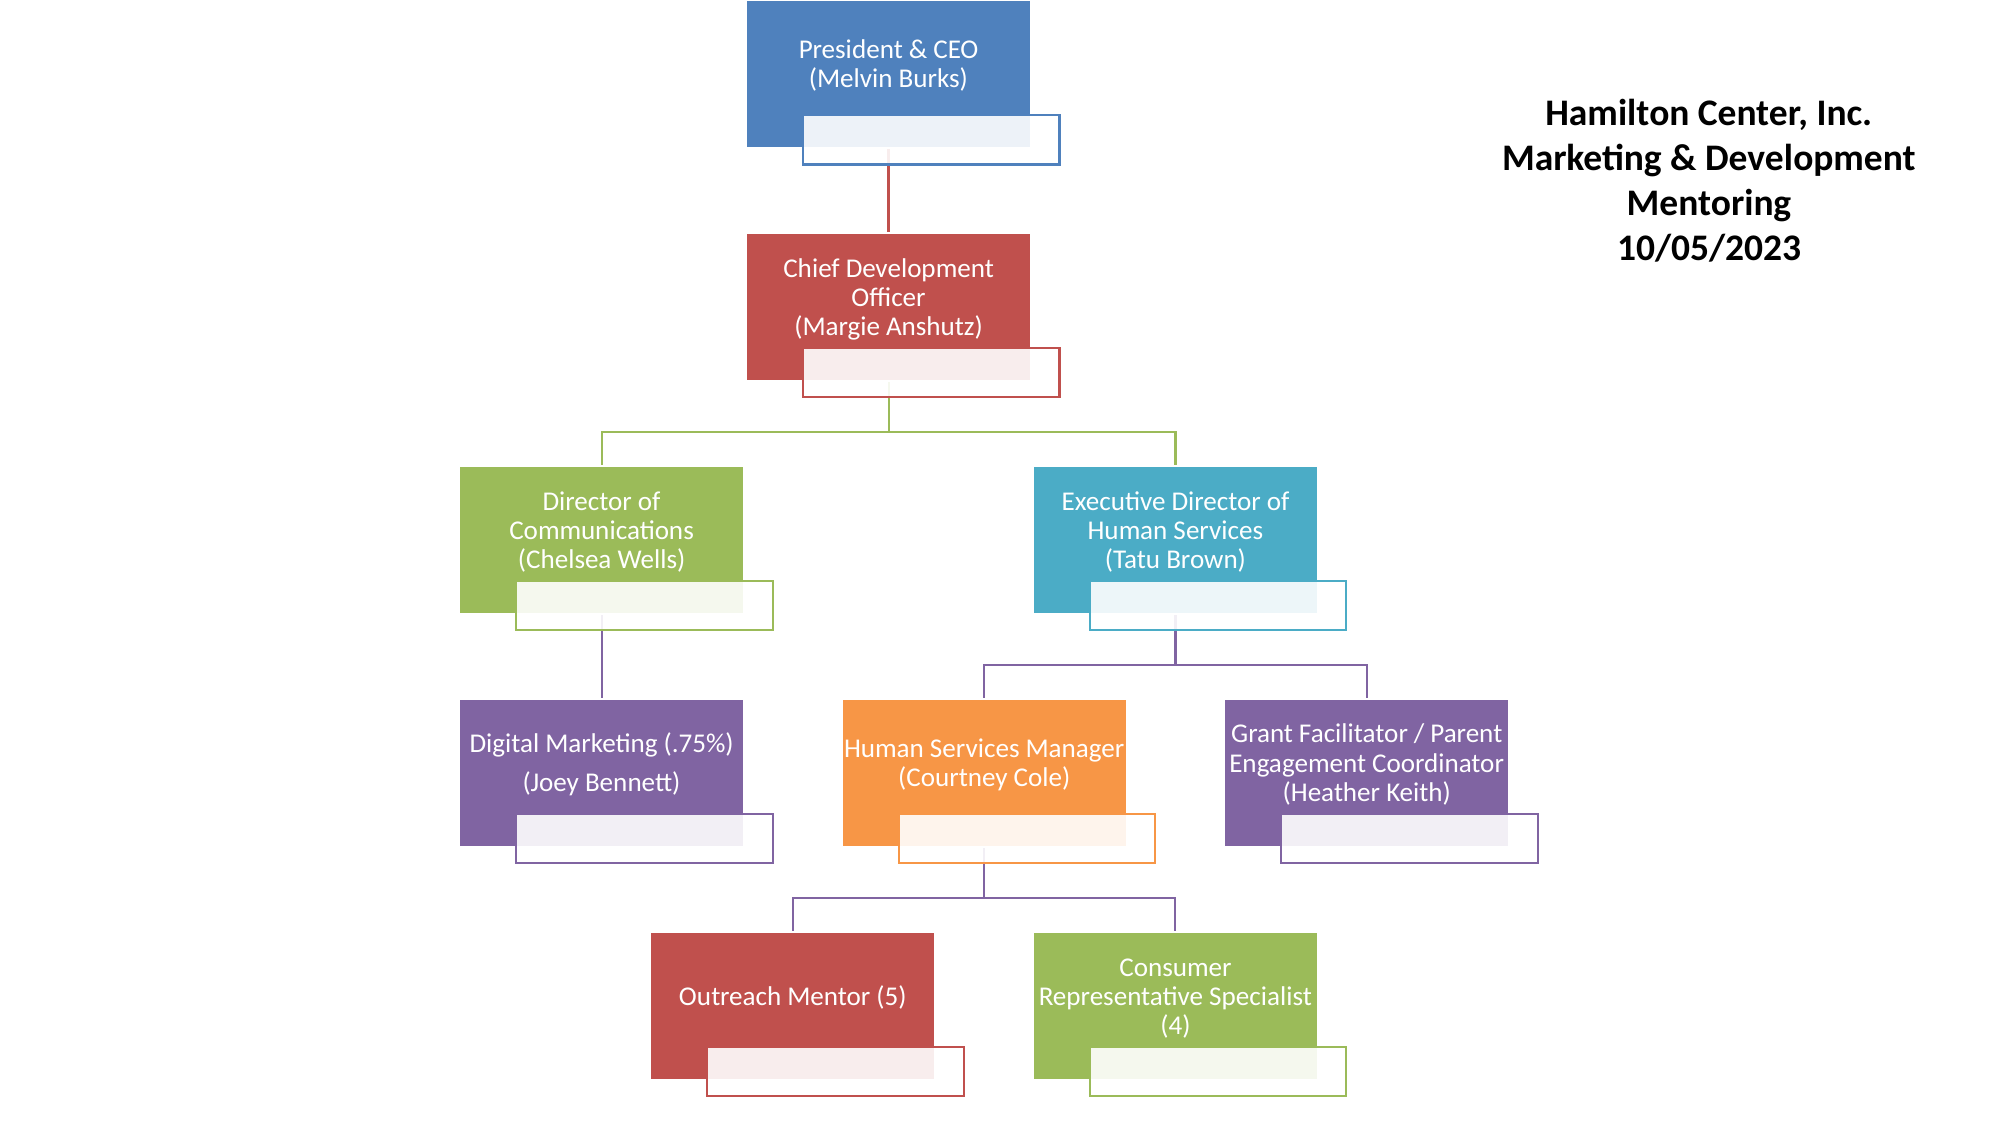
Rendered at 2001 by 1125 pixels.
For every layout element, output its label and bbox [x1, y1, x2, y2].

text_box [15, 0, 1982, 1097]
